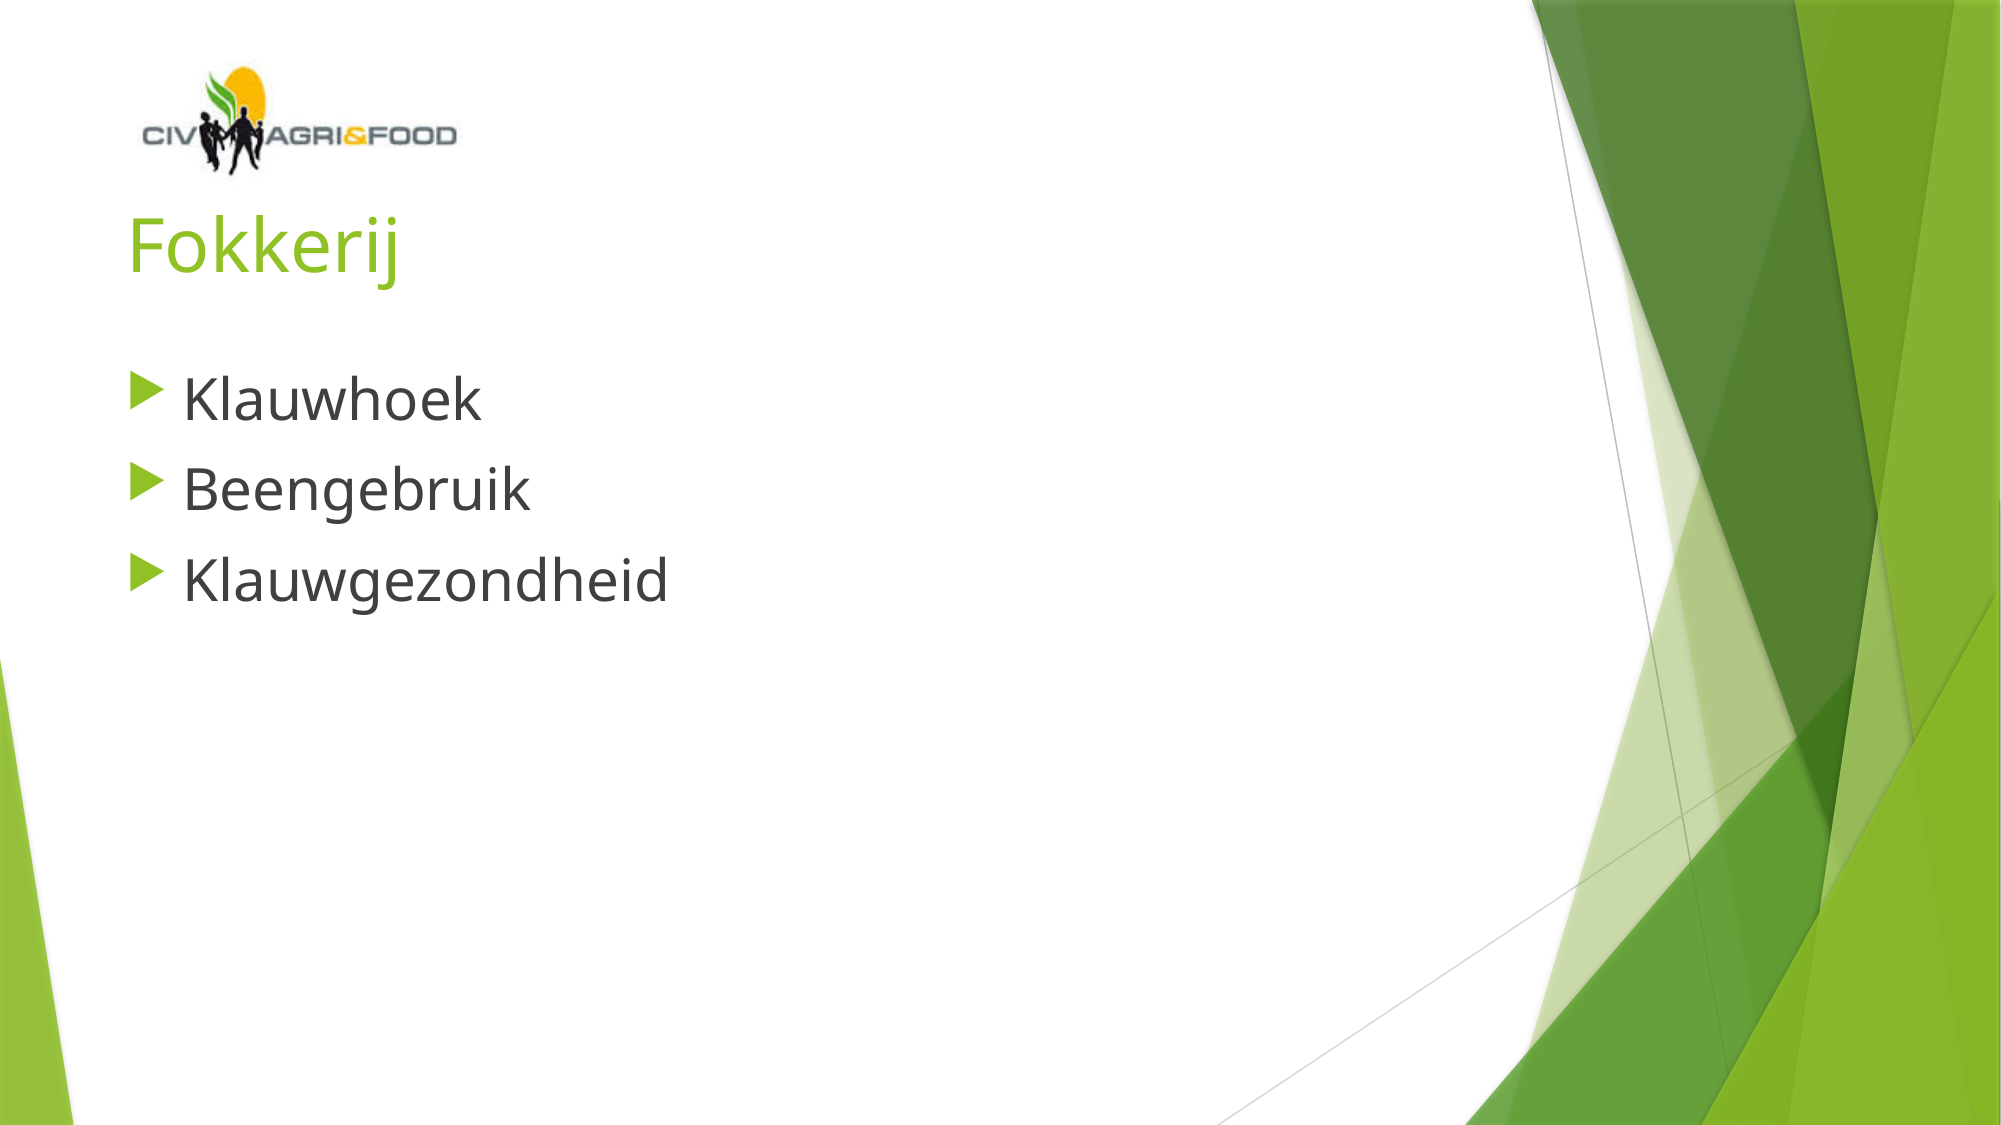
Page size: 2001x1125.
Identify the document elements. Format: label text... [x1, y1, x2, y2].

picture [137, 59, 463, 99]
title Fokkerij [111, 99, 1522, 317]
list Klauwhoek Beengebruik Klauwgezondheid [111, 354, 1522, 992]
